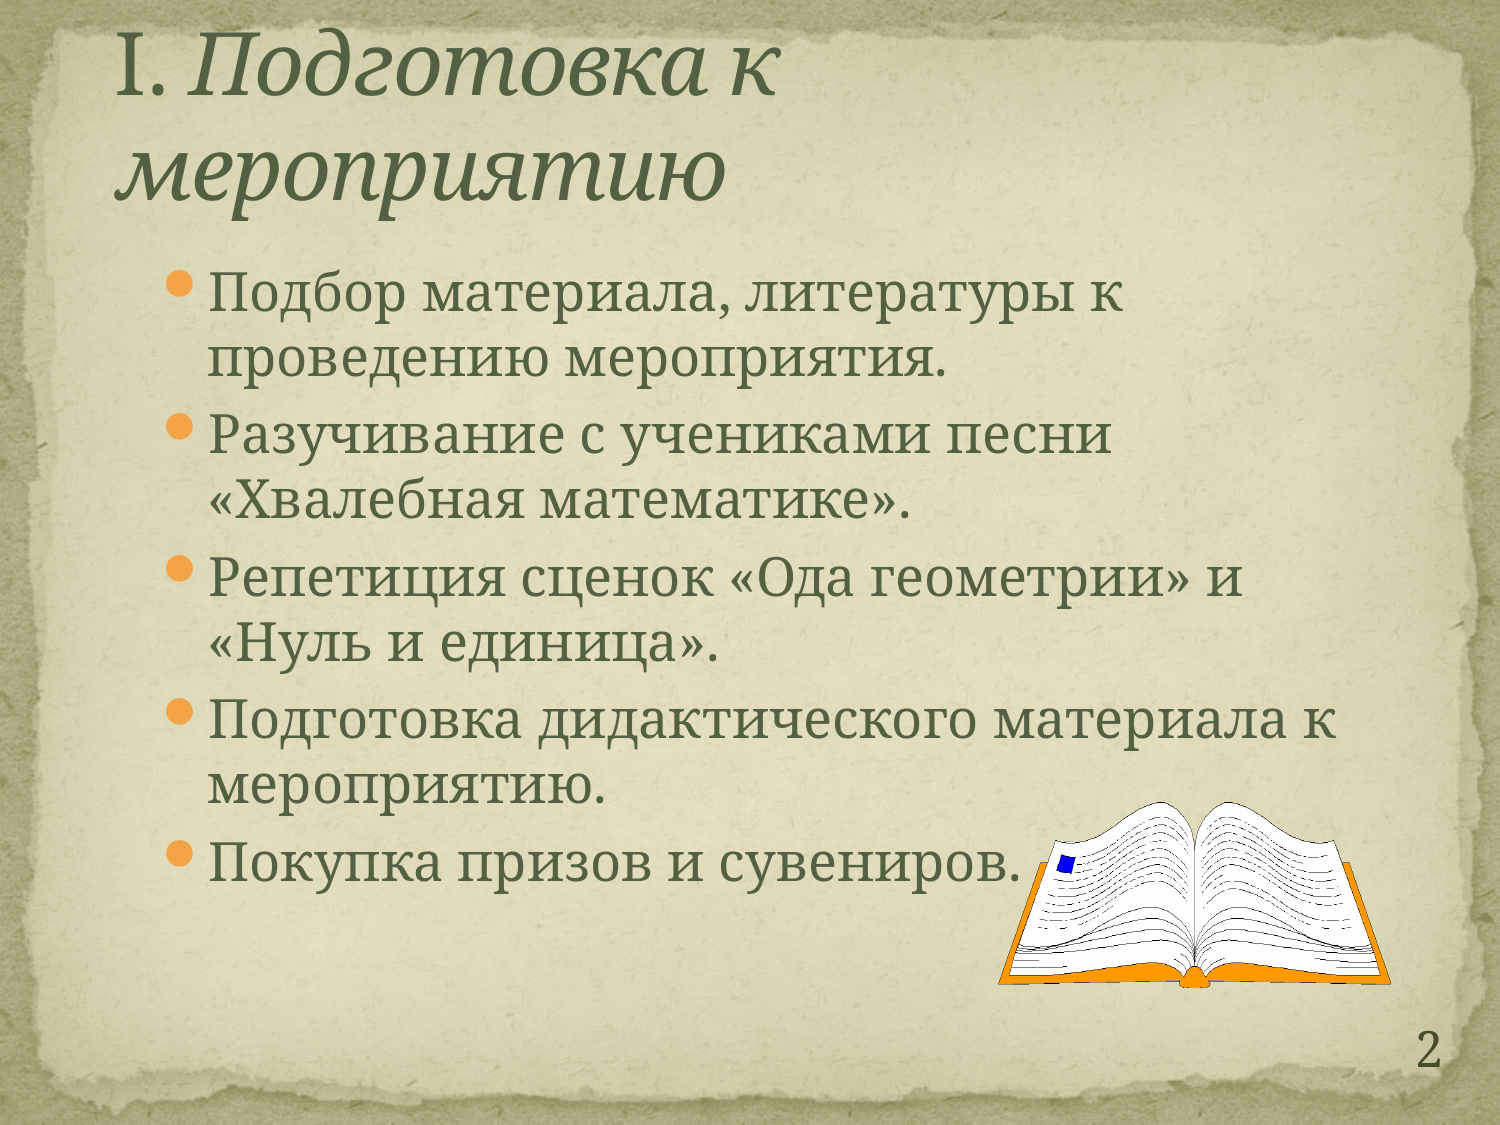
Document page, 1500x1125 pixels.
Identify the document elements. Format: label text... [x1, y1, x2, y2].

slide_number 2 [1379, 1014, 1480, 1089]
list Подбор материала, литературы к проведению мероприятия. Разучивание с учениками песни «Хвалебная математике». Репетиция сценок «Ода геометрии» и «Нуль и единица». Подготовка дидактического материала к мероприятию. Покупка призов и сувениров. [147, 249, 1425, 1000]
title I. Подготовка к мероприятию [100, 24, 1425, 225]
picture [998, 802, 1391, 988]
